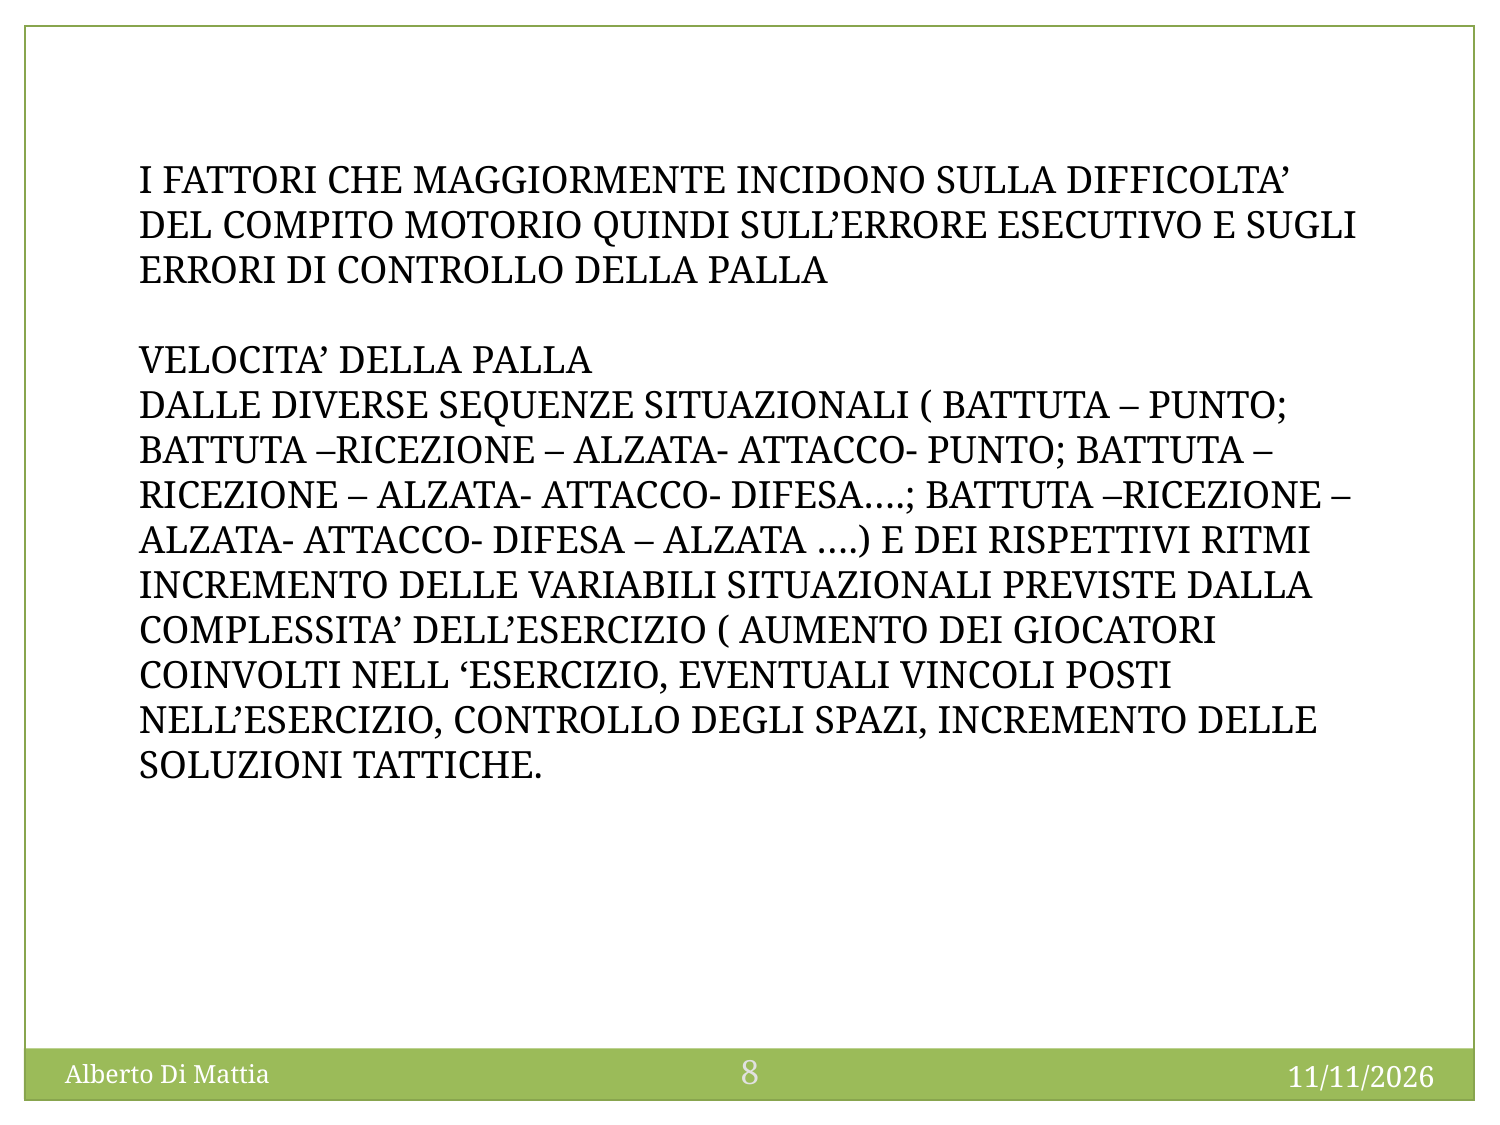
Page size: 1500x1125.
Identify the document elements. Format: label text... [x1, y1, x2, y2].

slide_number 8 [699, 1037, 800, 1110]
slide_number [950, 1050, 1450, 1111]
footer Alberto Di Mattia [50, 1051, 638, 1112]
text_box I FATTORI CHE MAGGIORMENTE INCIDONO SULLA DIFFICOLTA’ DEL COMPITO MOTORIO QUINDI SULL’ERRORE ESECUTIVO E SUGLI ERRORI DI CONTROLLO DELLA PALLA VELOCITA’ DELLA PALLA DALLE DIVERSE SEQUENZE SITUAZIONALI ( BATTUTA – PUNTO; BATTUTA –RICEZIONE – ALZATA- ATTACCO- PUNTO; BATTUTA –RICEZIONE – ALZATA- ATTACCO- DIFESA….; BATTUTA –RICEZIONE – ALZATA- ATTACCO- DIFESA – ALZATA ….) E DEI RISPETTIVI RITMI INCREMENTO DELLE VARIABILI SITUAZIONALI PREVISTE DALLA COMPLESSITA’ DELL’ESERCIZIO ( AUMENTO DEI GIOCATORI COINVOLTI NELL ‘ESERCIZIO, EVENTUALI VINCOLI POSTI NELL’ESERCIZIO, CONTROLLO DEGLI SPAZI, INCREMENTO DELLE SOLUZIONI TATTICHE. [123, 148, 1376, 884]
